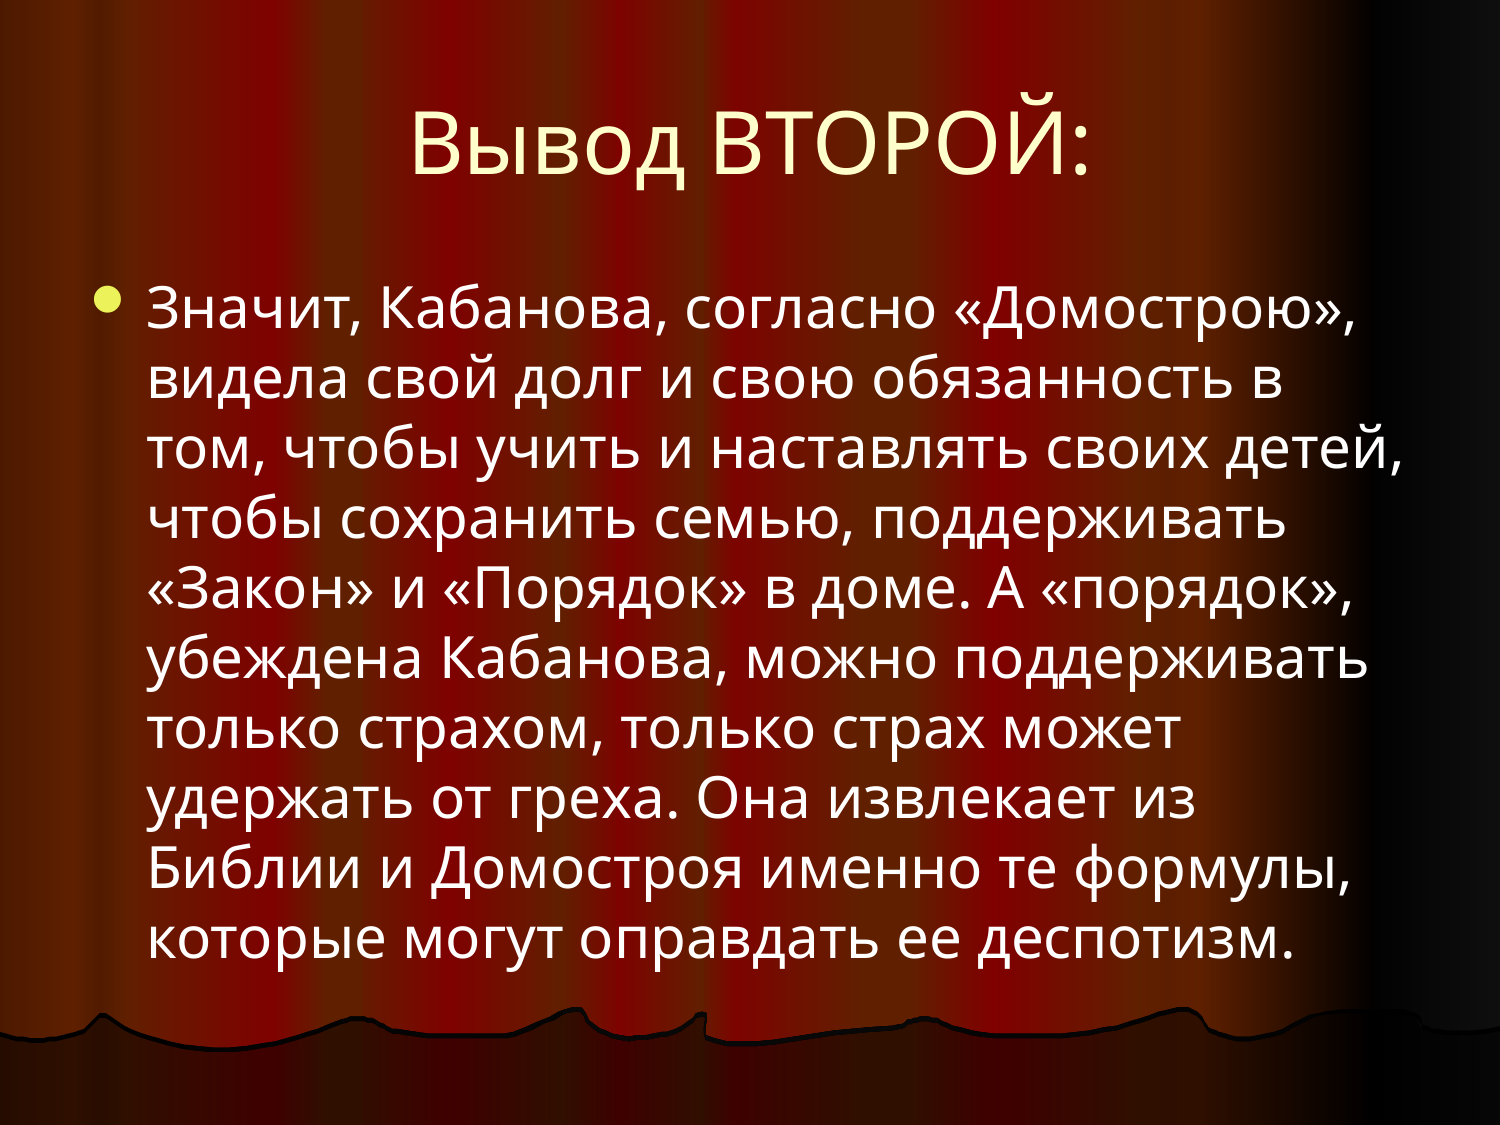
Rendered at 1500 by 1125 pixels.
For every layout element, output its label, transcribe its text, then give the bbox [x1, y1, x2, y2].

list Значит, Кабанова, согласно «Домострою», видела свой долг и свою обязанность в том, чтобы учить и наставлять своих детей, чтобы сохранить семью, поддерживать «Закон» и «Порядок» в доме. А «порядок», убеждена Кабанова, можно поддерживать только страхом, только страх может удержать от греха. Она извлекает из Библии и Домостроя именно те формулы, которые могут оправдать ее деспотизм. [74, 262, 1426, 1006]
title Вывод ВТОРОЙ: [74, 45, 1426, 233]
